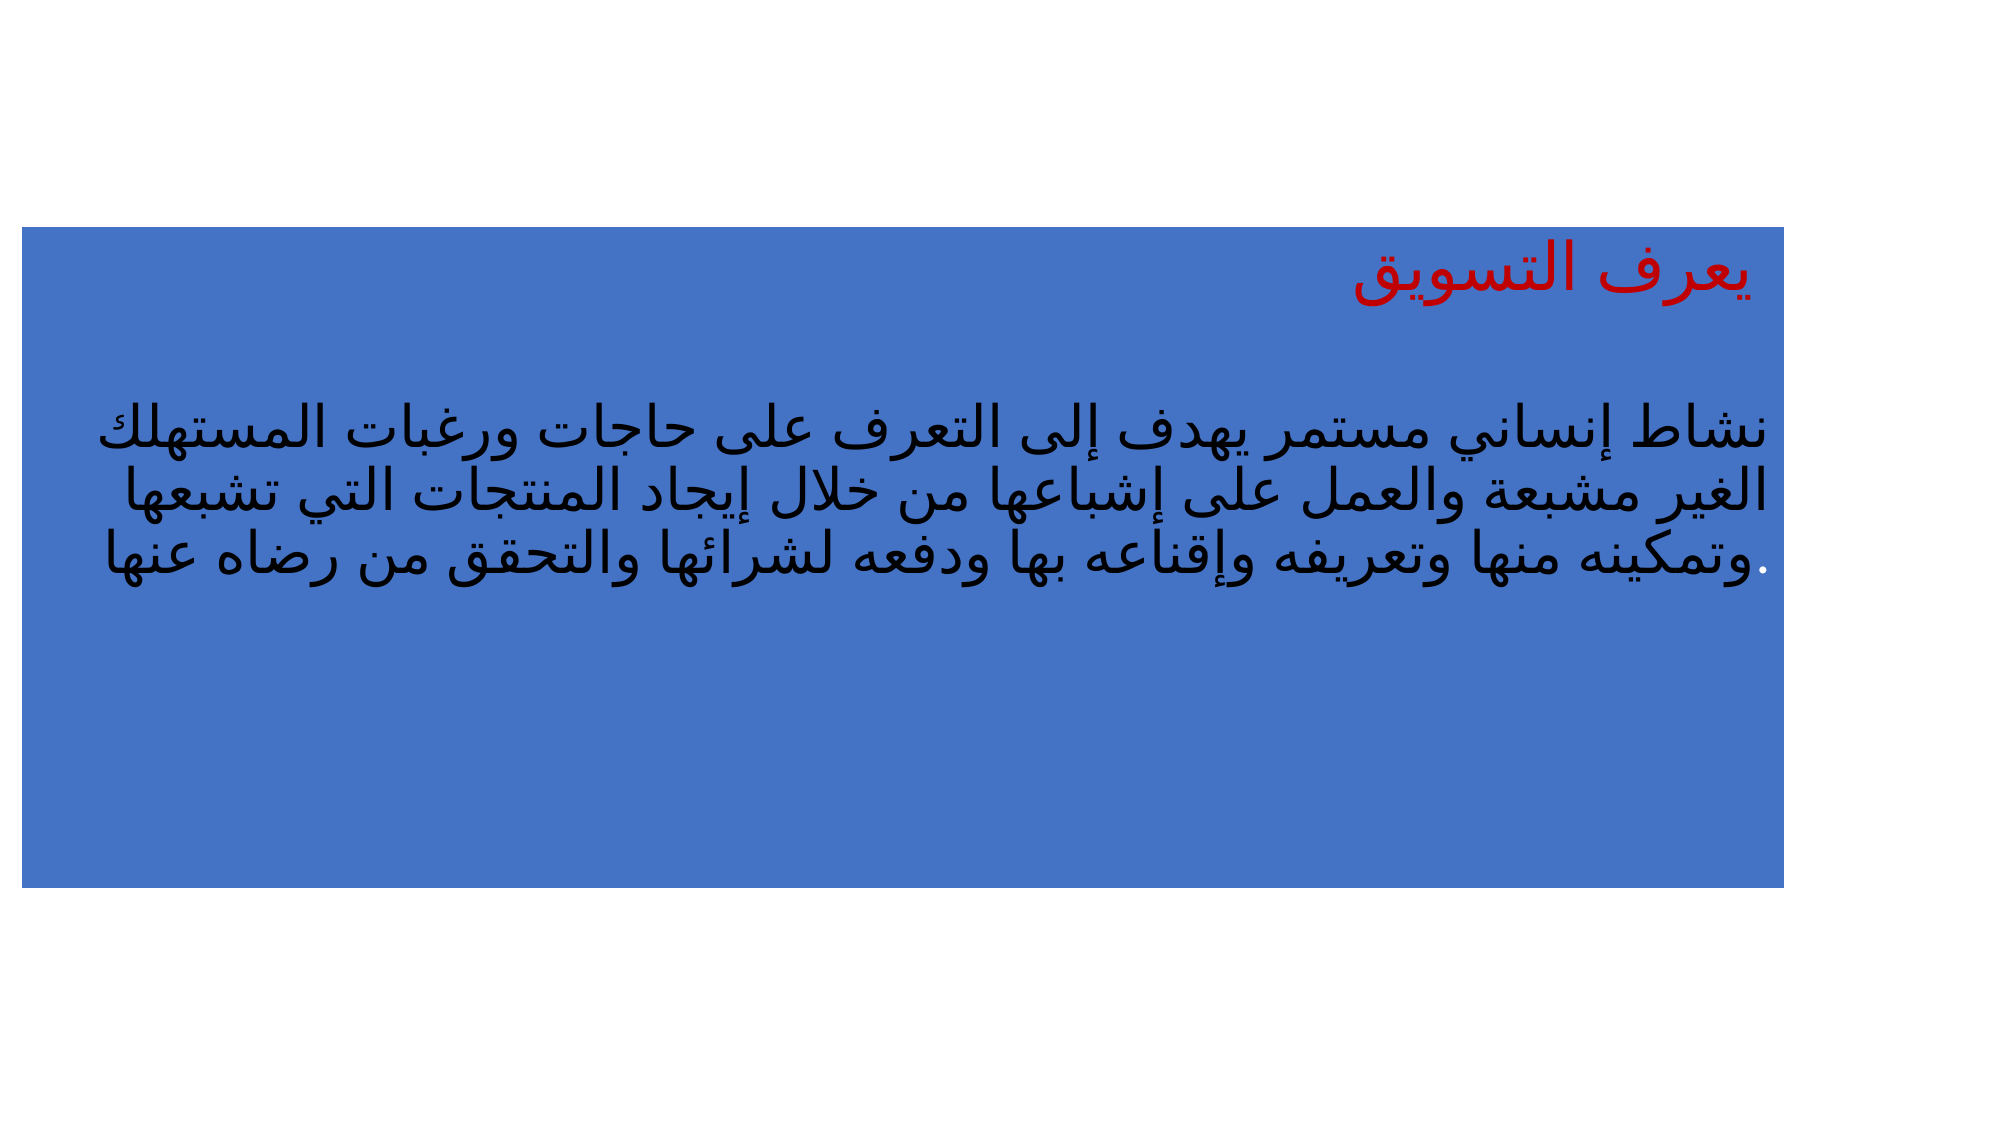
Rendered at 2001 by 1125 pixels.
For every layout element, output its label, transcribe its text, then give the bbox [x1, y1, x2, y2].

list يعرف التسويق نشاط إنساني مستمر يهدف إلى التعرف على حاجات ورغبات المستهلك الغير مشبعة والعمل على إشباعها من خلال إيجاد المنتجات التي تشبعها وتمكينه منها وتعريفه وإقناعه بها ودفعه لشرائها والتحقق من رضاه عنها. [19, 223, 1787, 891]
